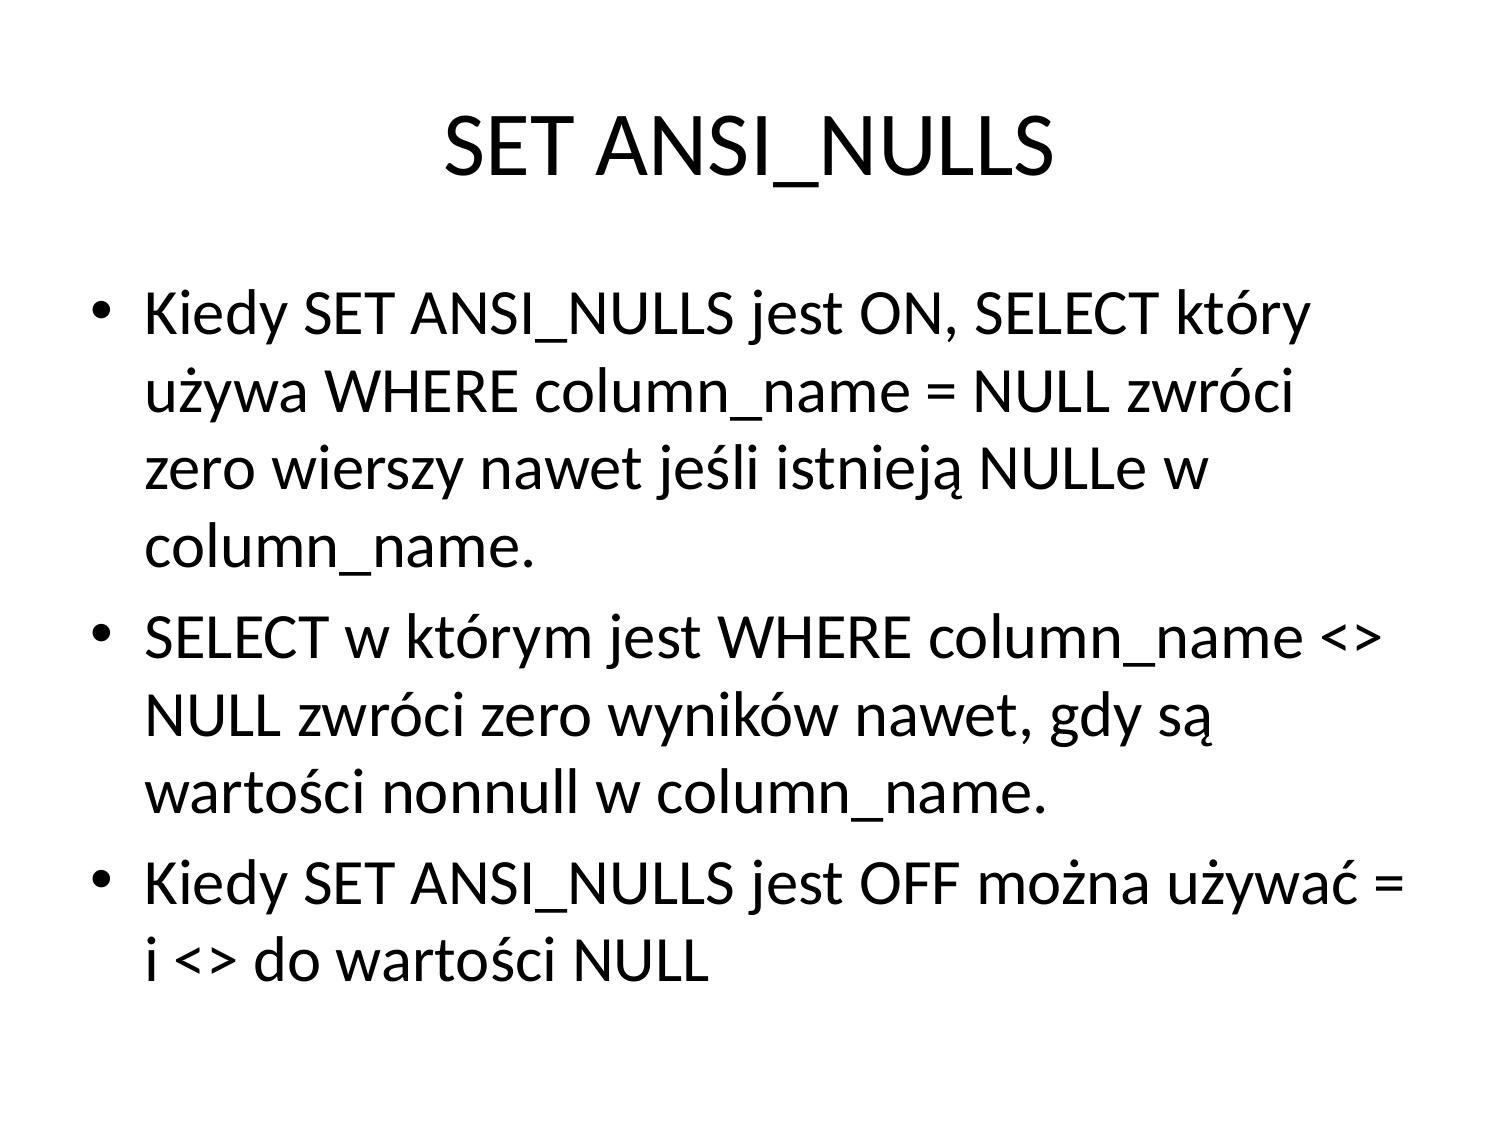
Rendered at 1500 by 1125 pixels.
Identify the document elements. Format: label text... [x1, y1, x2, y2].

title SET ANSI_NULLS [75, 45, 1425, 233]
list Kiedy SET ANSI_NULLS jest ON, SELECT który używa WHERE column_name = NULL zwróci zero wierszy nawet jeśli istnieją NULLe w column_name. SELECT w którym jest WHERE column_name <> NULL zwróci zero wyników nawet, gdy są wartości nonnull w column_name. Kiedy SET ANSI_NULLS jest OFF można używać = i <> do wartości NULL [75, 262, 1425, 1005]
